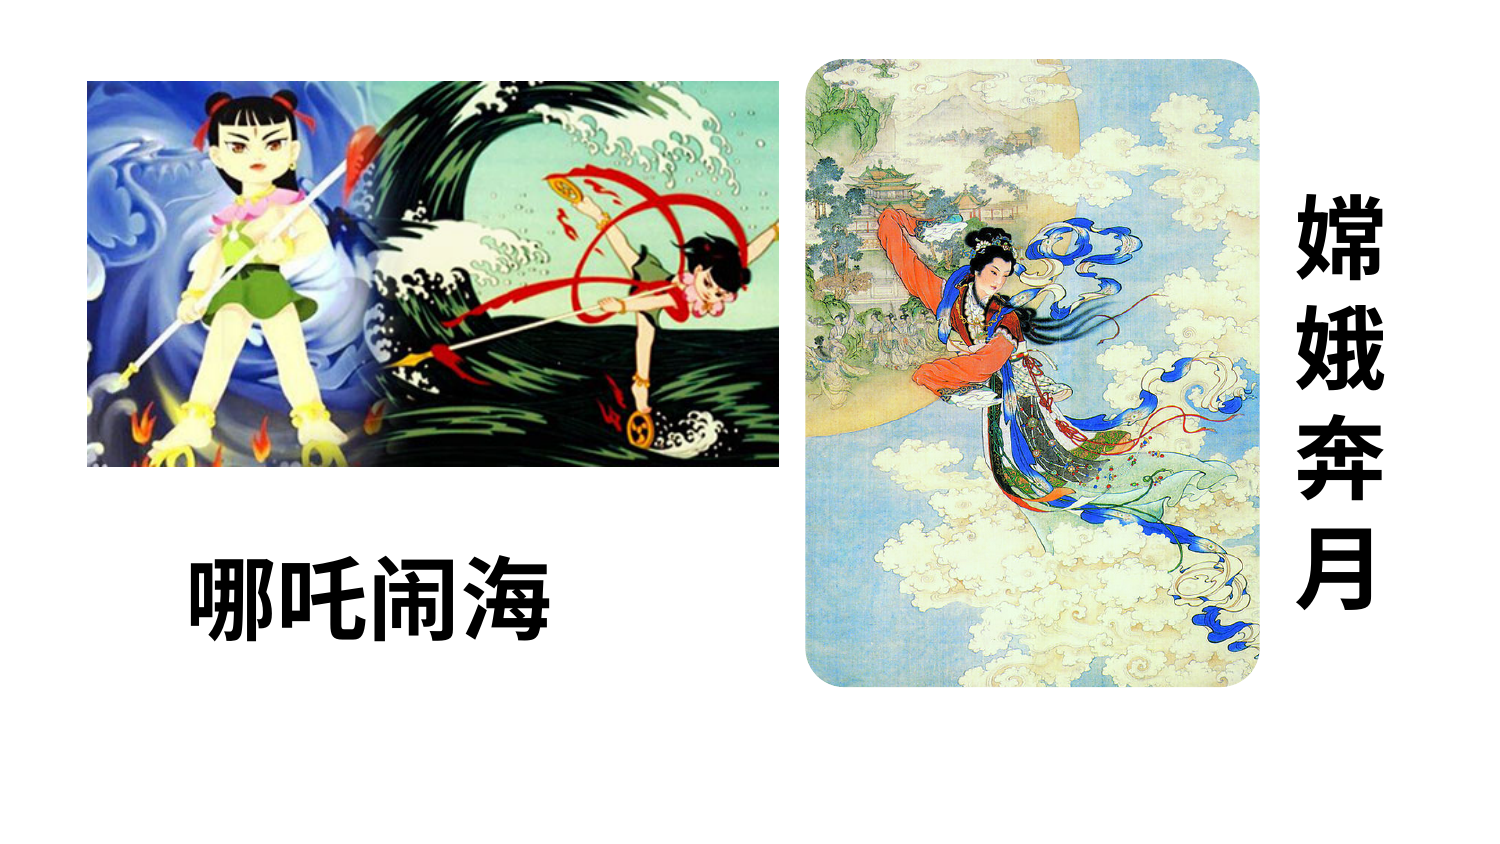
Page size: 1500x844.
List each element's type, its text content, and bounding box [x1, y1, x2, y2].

text_box 嫦娥奔月 [1279, 173, 1415, 628]
text_box 哪吒闹海 [170, 534, 679, 660]
picture [805, 58, 1260, 688]
picture [87, 80, 779, 467]
